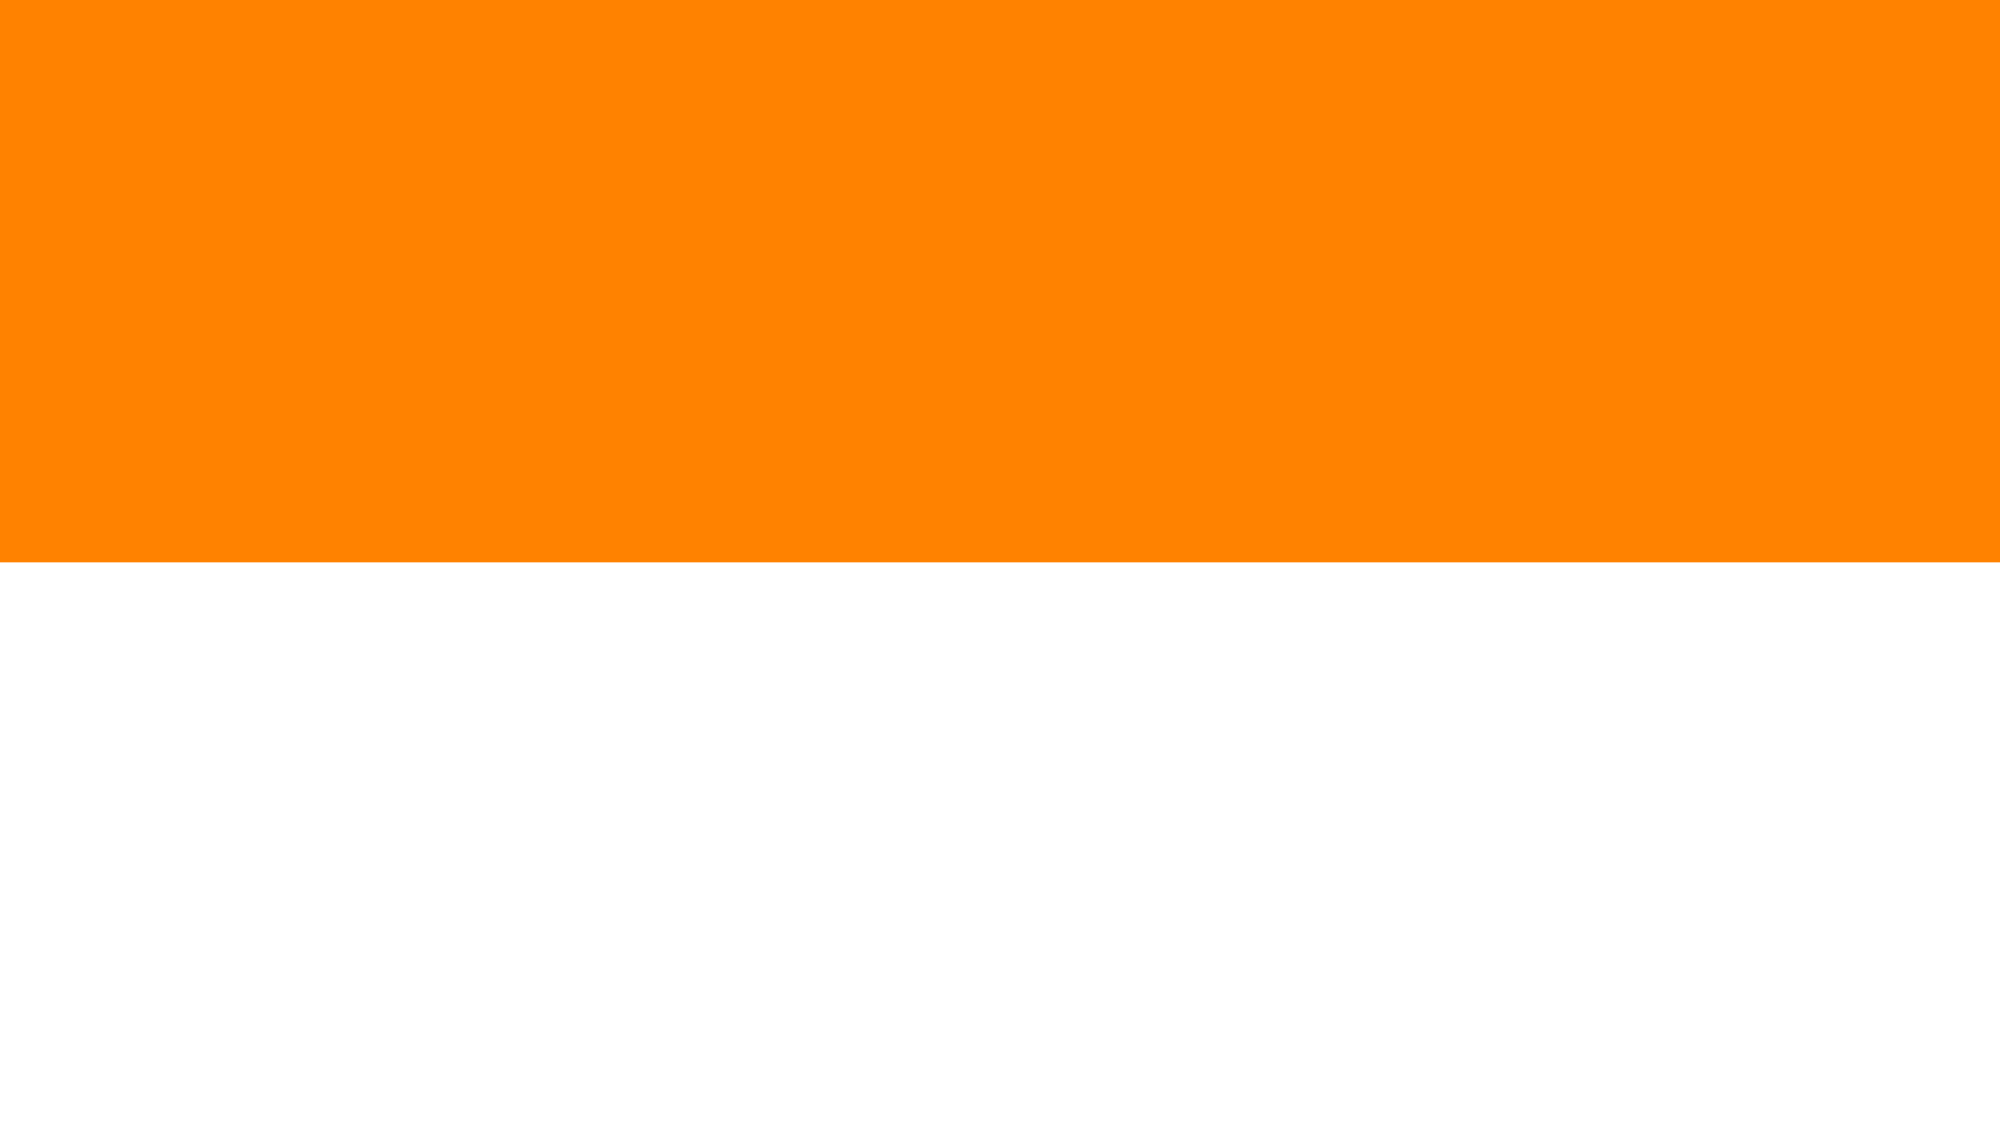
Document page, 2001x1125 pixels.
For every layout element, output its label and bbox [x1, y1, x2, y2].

text_box [0, 0, 2000, 563]
